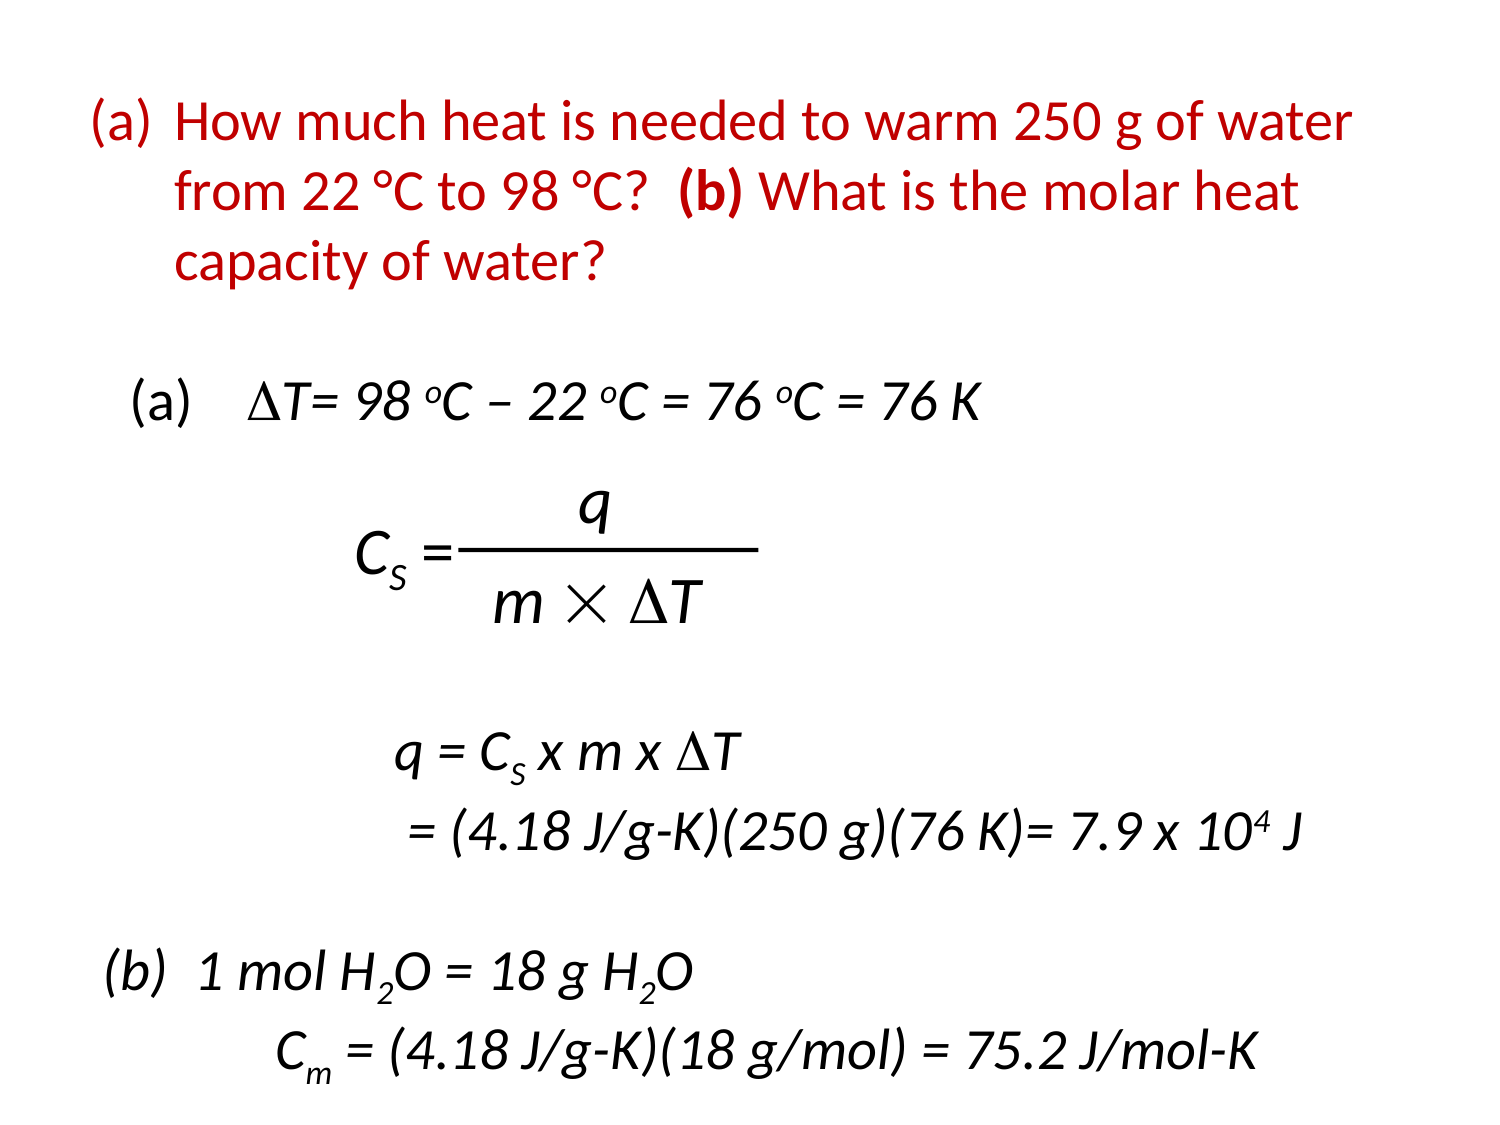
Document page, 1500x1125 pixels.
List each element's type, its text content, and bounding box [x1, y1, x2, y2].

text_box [337, 449, 759, 646]
text_box How much heat is needed to warm 250 g of water from 22 °C to 98 °C? (b) What is the molar heat capacity of water? (a) T= 98 oC – 22 oC = 76 oC = 76 K q = CS x m x T = (4.18 J/g-K)(250 g)(76 K)= 7.9 x 104 J (b) 1 mol H2O = 18 g H2O Cm = (4.18 J/g-K)(18 g/mol) = 75.2 J/mol-K [75, 74, 1400, 1125]
